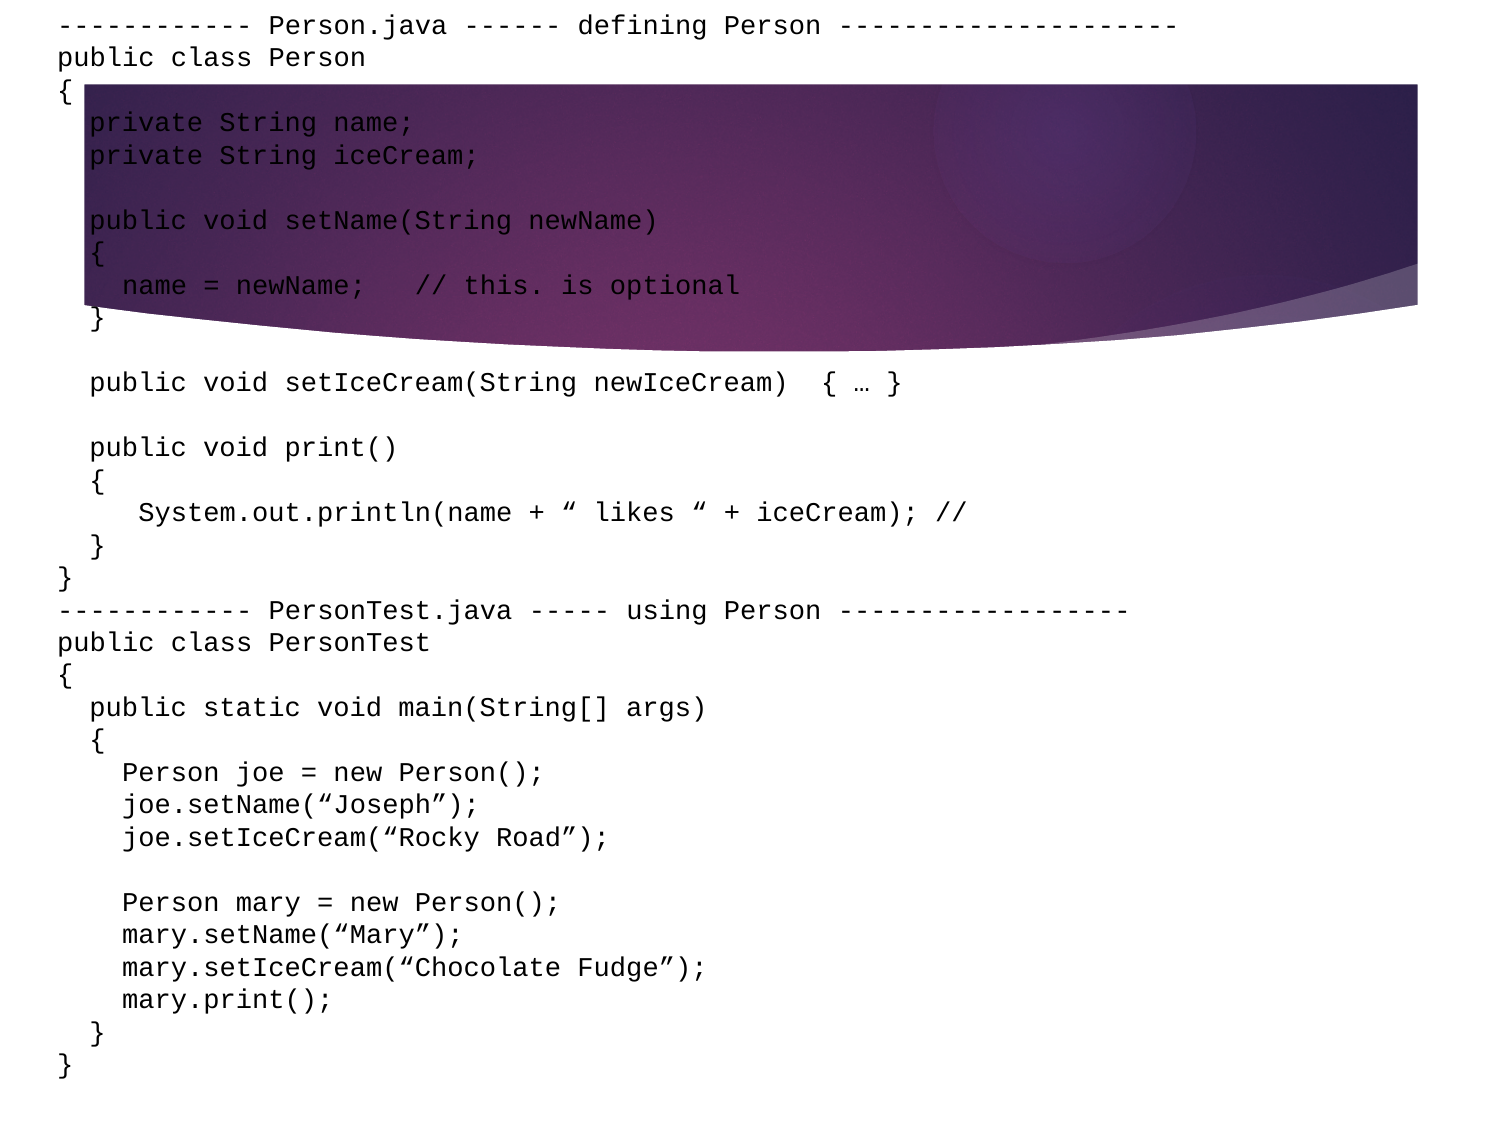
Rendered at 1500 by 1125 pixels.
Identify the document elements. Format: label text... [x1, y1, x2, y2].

text_box ------------ Person.java ------ defining Person --------------------- public class Person { private String name; private String iceCream; public void setName(String newName) { name = newName; // this. is optional } public void setIceCream(String newIceCream) { … } public void print() { System.out.println(name + “ likes “ + iceCream); // } } ------------ PersonTest.java ----- using Person ------------------ public class PersonTest { public static void main(String[] args) { Person joe = new Person(); joe.setName(“Joseph”); joe.setIceCream(“Rocky Road”); Person mary = new Person(); mary.setName(“Mary”); mary.setIceCream(“Chocolate Fudge”); mary.print(); } } [42, 0, 1475, 1087]
